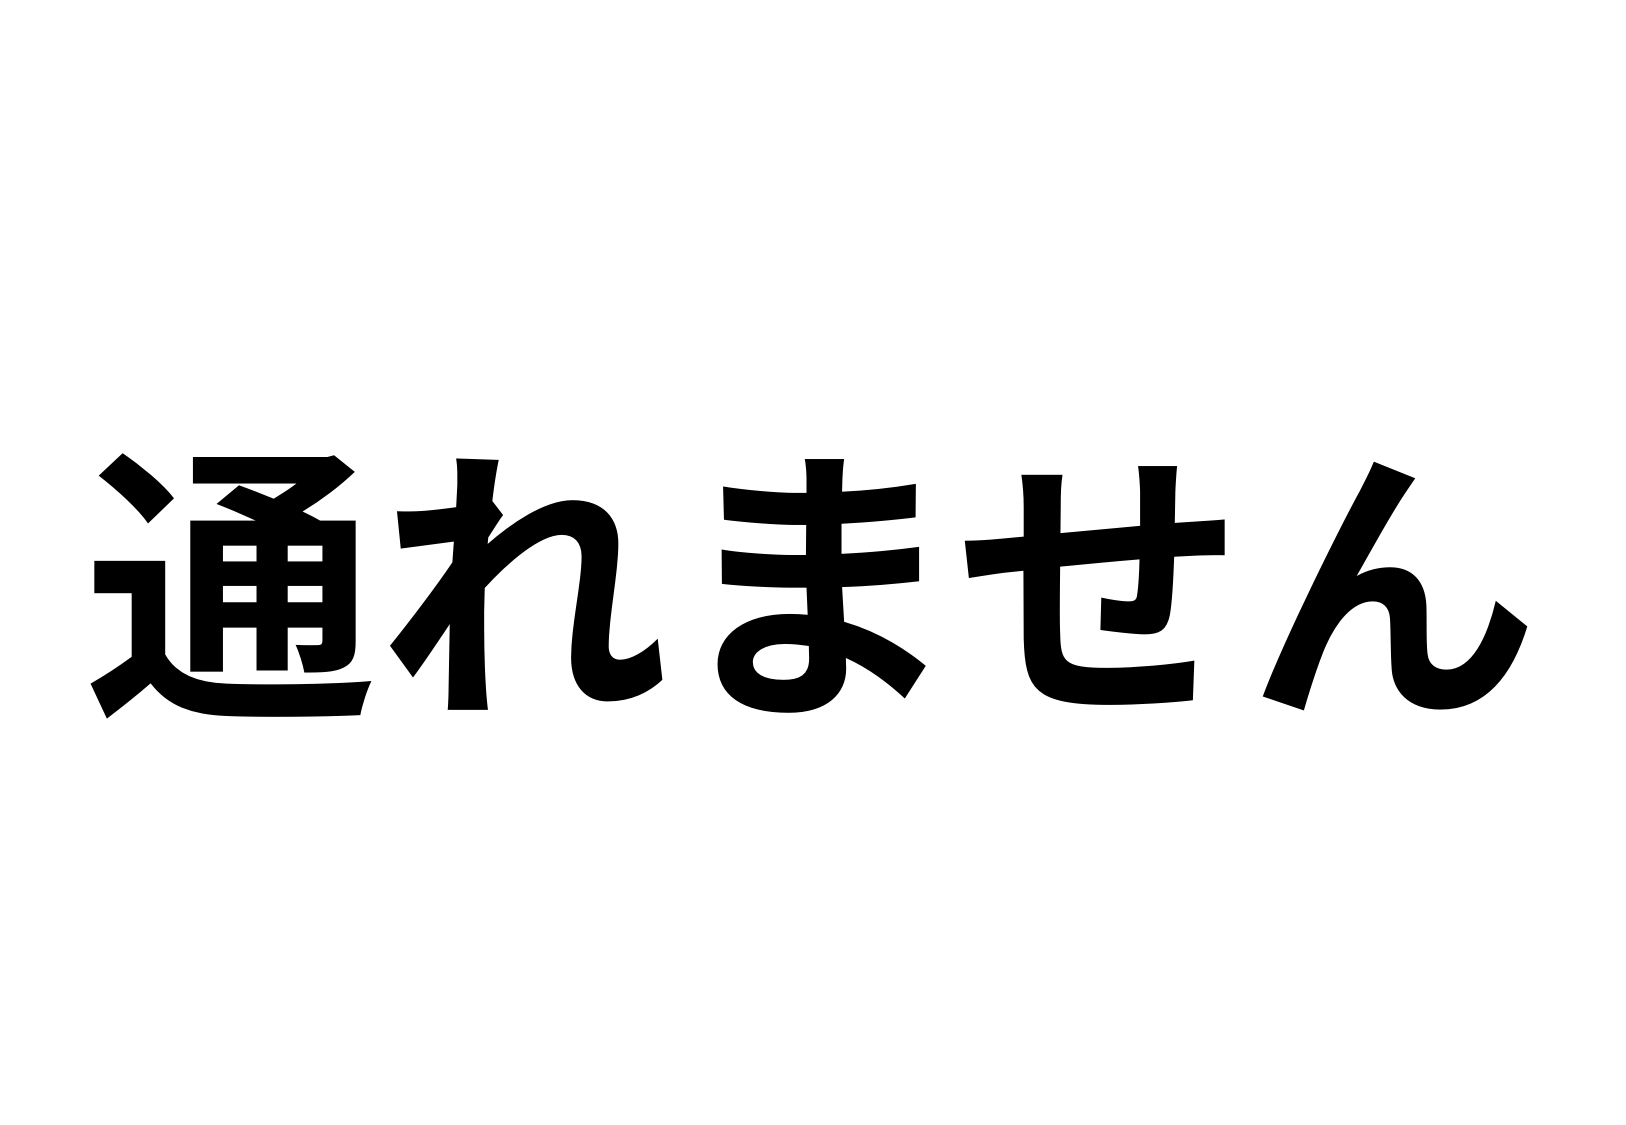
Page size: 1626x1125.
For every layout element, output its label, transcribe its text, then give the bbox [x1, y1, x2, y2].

text_box 通れません [0, 396, 1625, 762]
